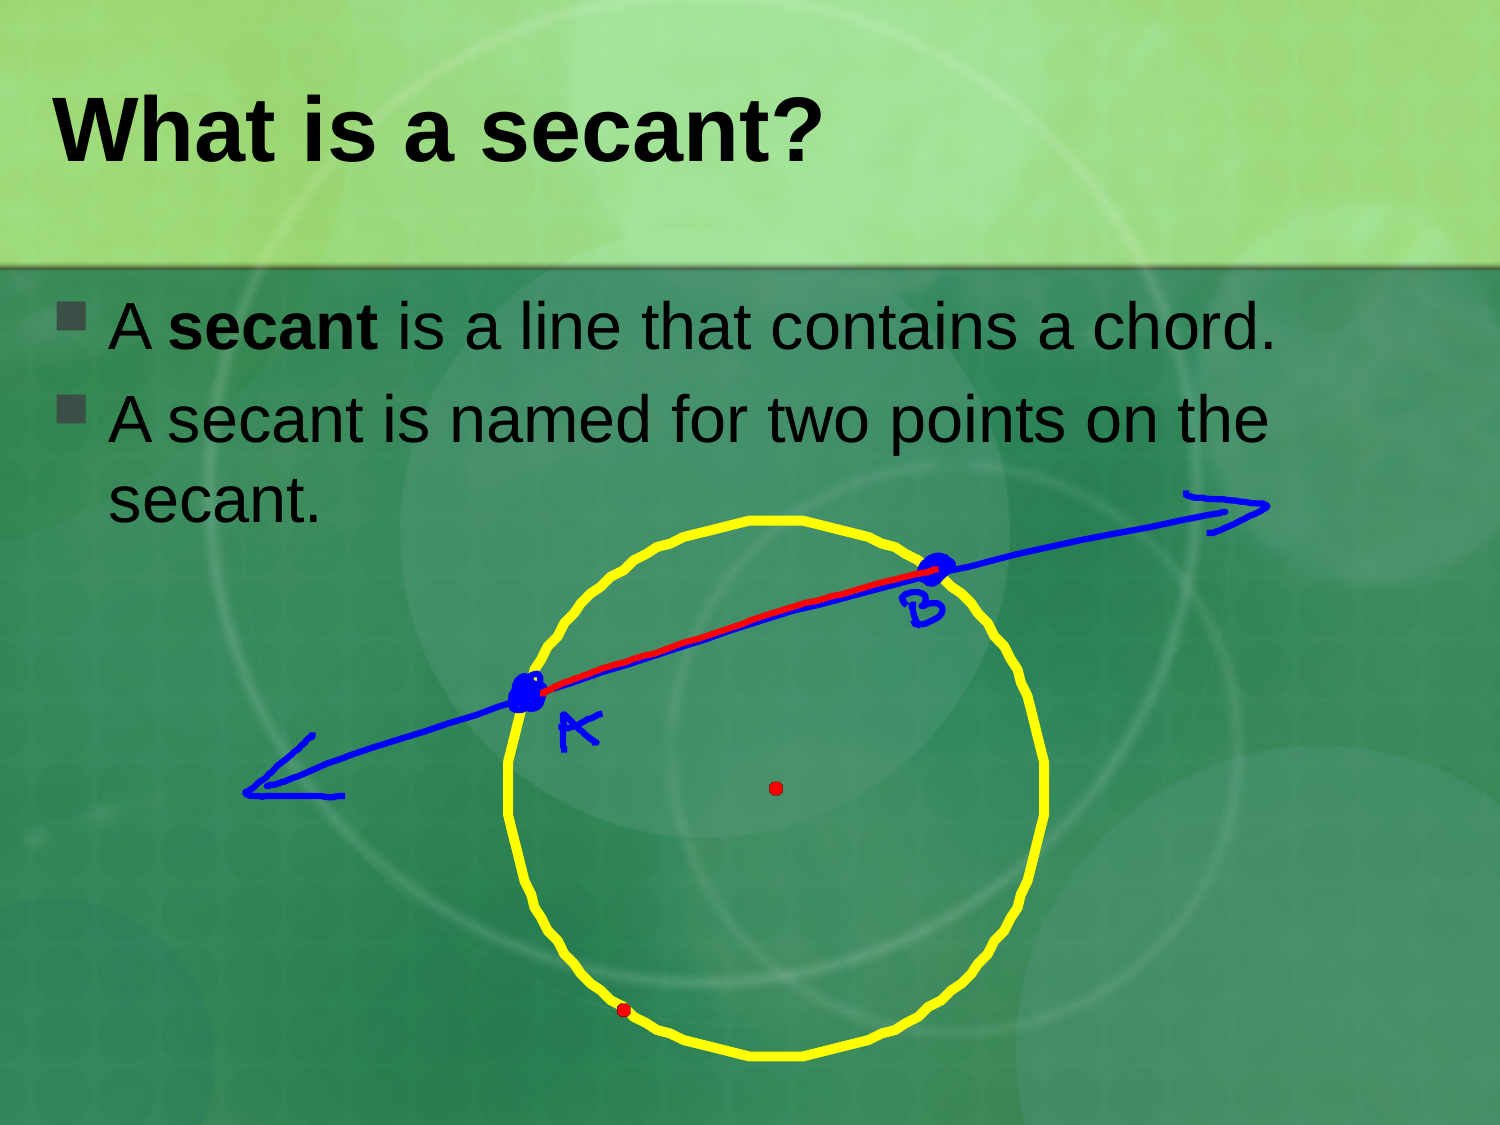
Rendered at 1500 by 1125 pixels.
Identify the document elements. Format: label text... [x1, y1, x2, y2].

text_box [245, 735, 343, 798]
text_box [1085, 516, 1200, 552]
title What is a secant? [37, 24, 1463, 226]
list A secant is a line that contains a chord. A secant is named for two points on the secant. [37, 274, 1463, 1101]
text_box [327, 717, 469, 769]
picture [0, 0, 1500, 1125]
text_box [1185, 493, 1268, 533]
